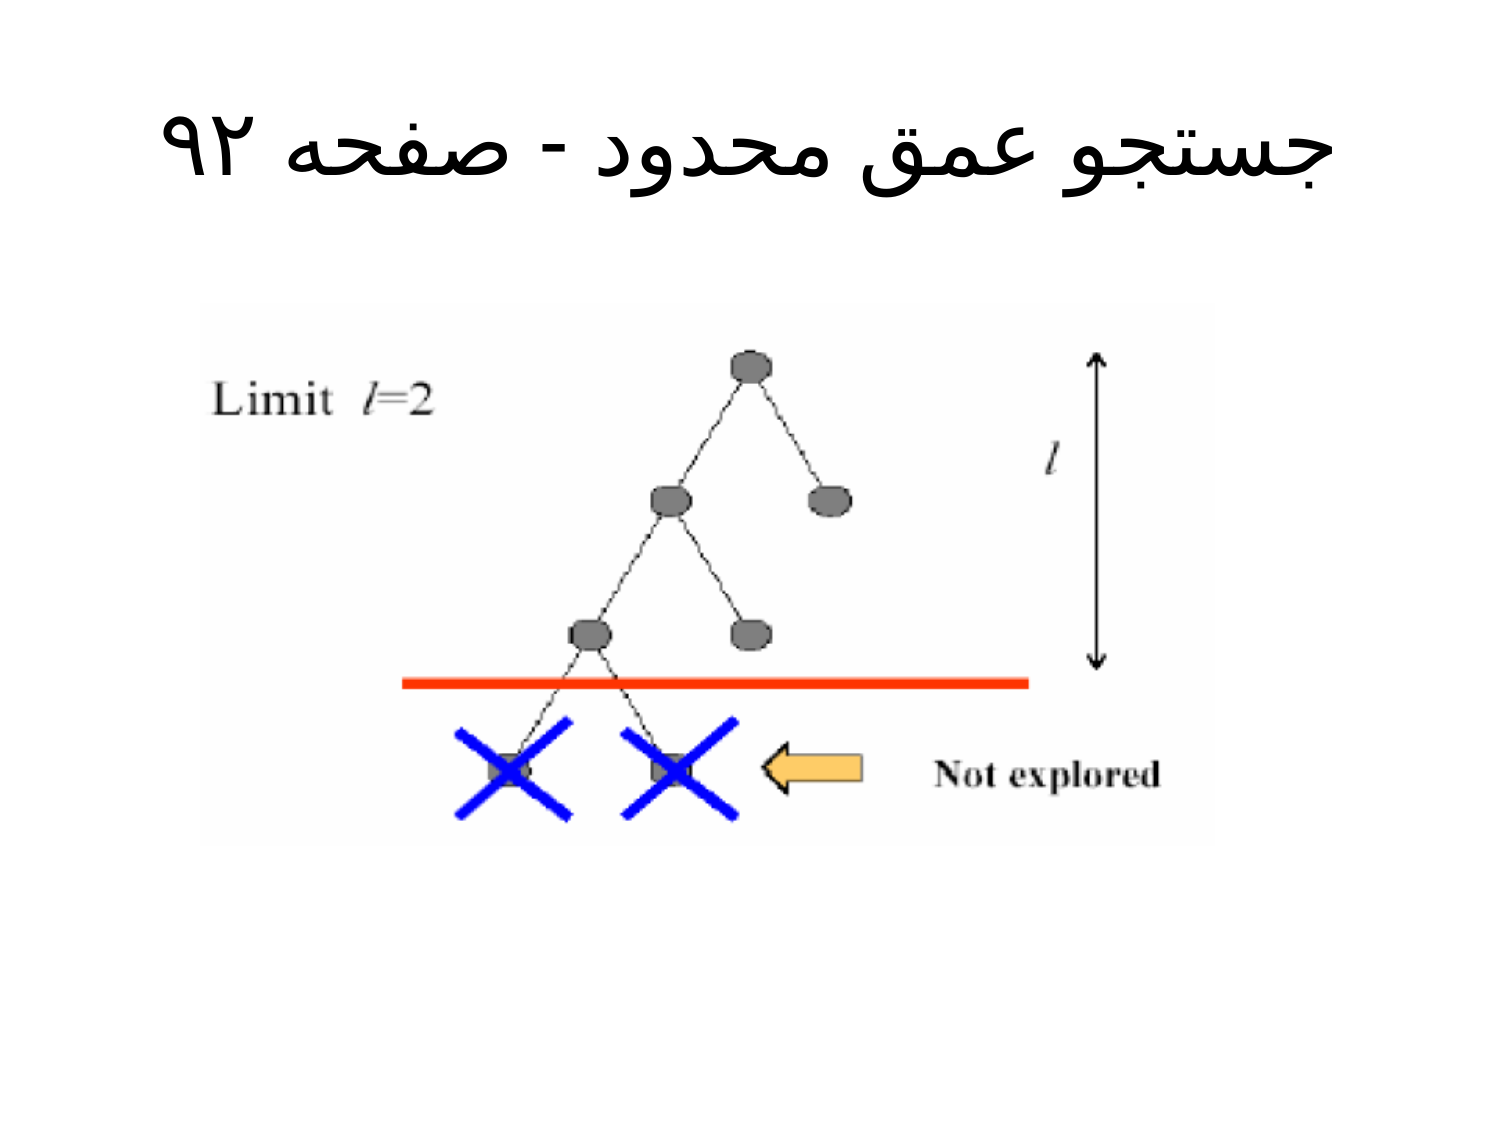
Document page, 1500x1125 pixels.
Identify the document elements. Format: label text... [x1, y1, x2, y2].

picture [106, 279, 1394, 846]
title جستجو عمق محدود - صفحه ۹۲ [75, 45, 1425, 233]
